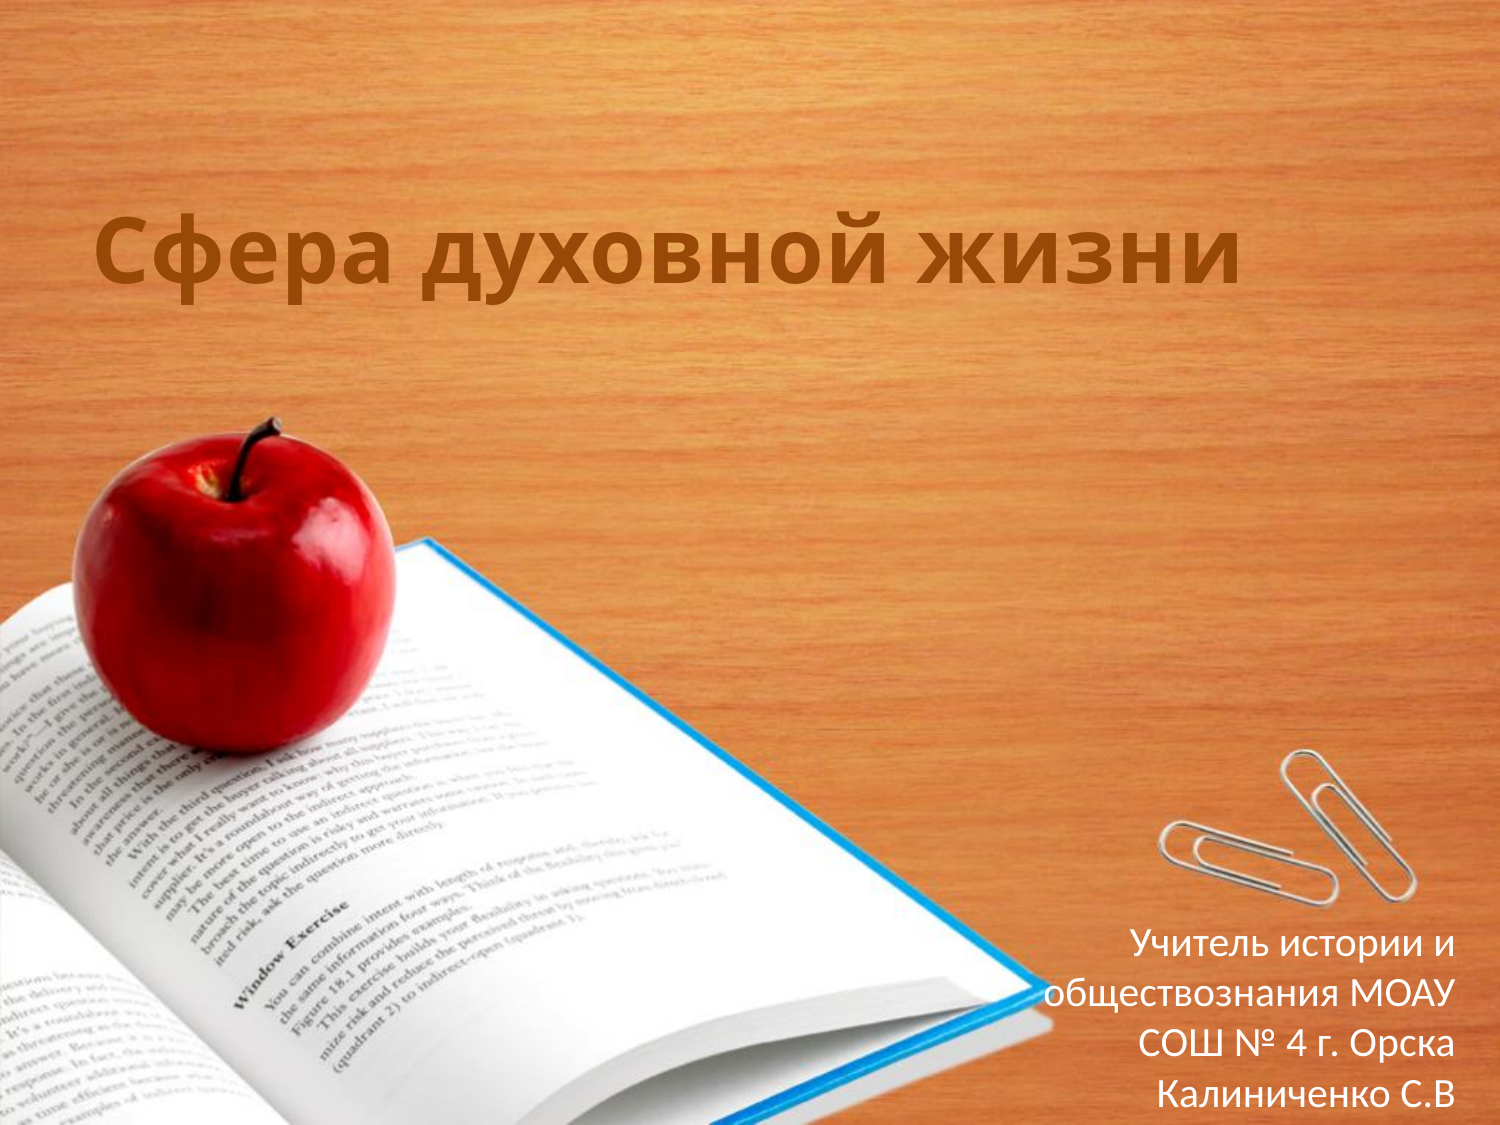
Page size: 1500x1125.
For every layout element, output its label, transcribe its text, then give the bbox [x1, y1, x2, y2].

picture [0, 0, 1500, 1125]
text_box Учитель истории и обществознания МОАУ СОШ № 4 г. Орска Калиниченко С.В [950, 907, 1471, 1123]
text_box Сфера духовной жизни [76, 184, 1436, 310]
